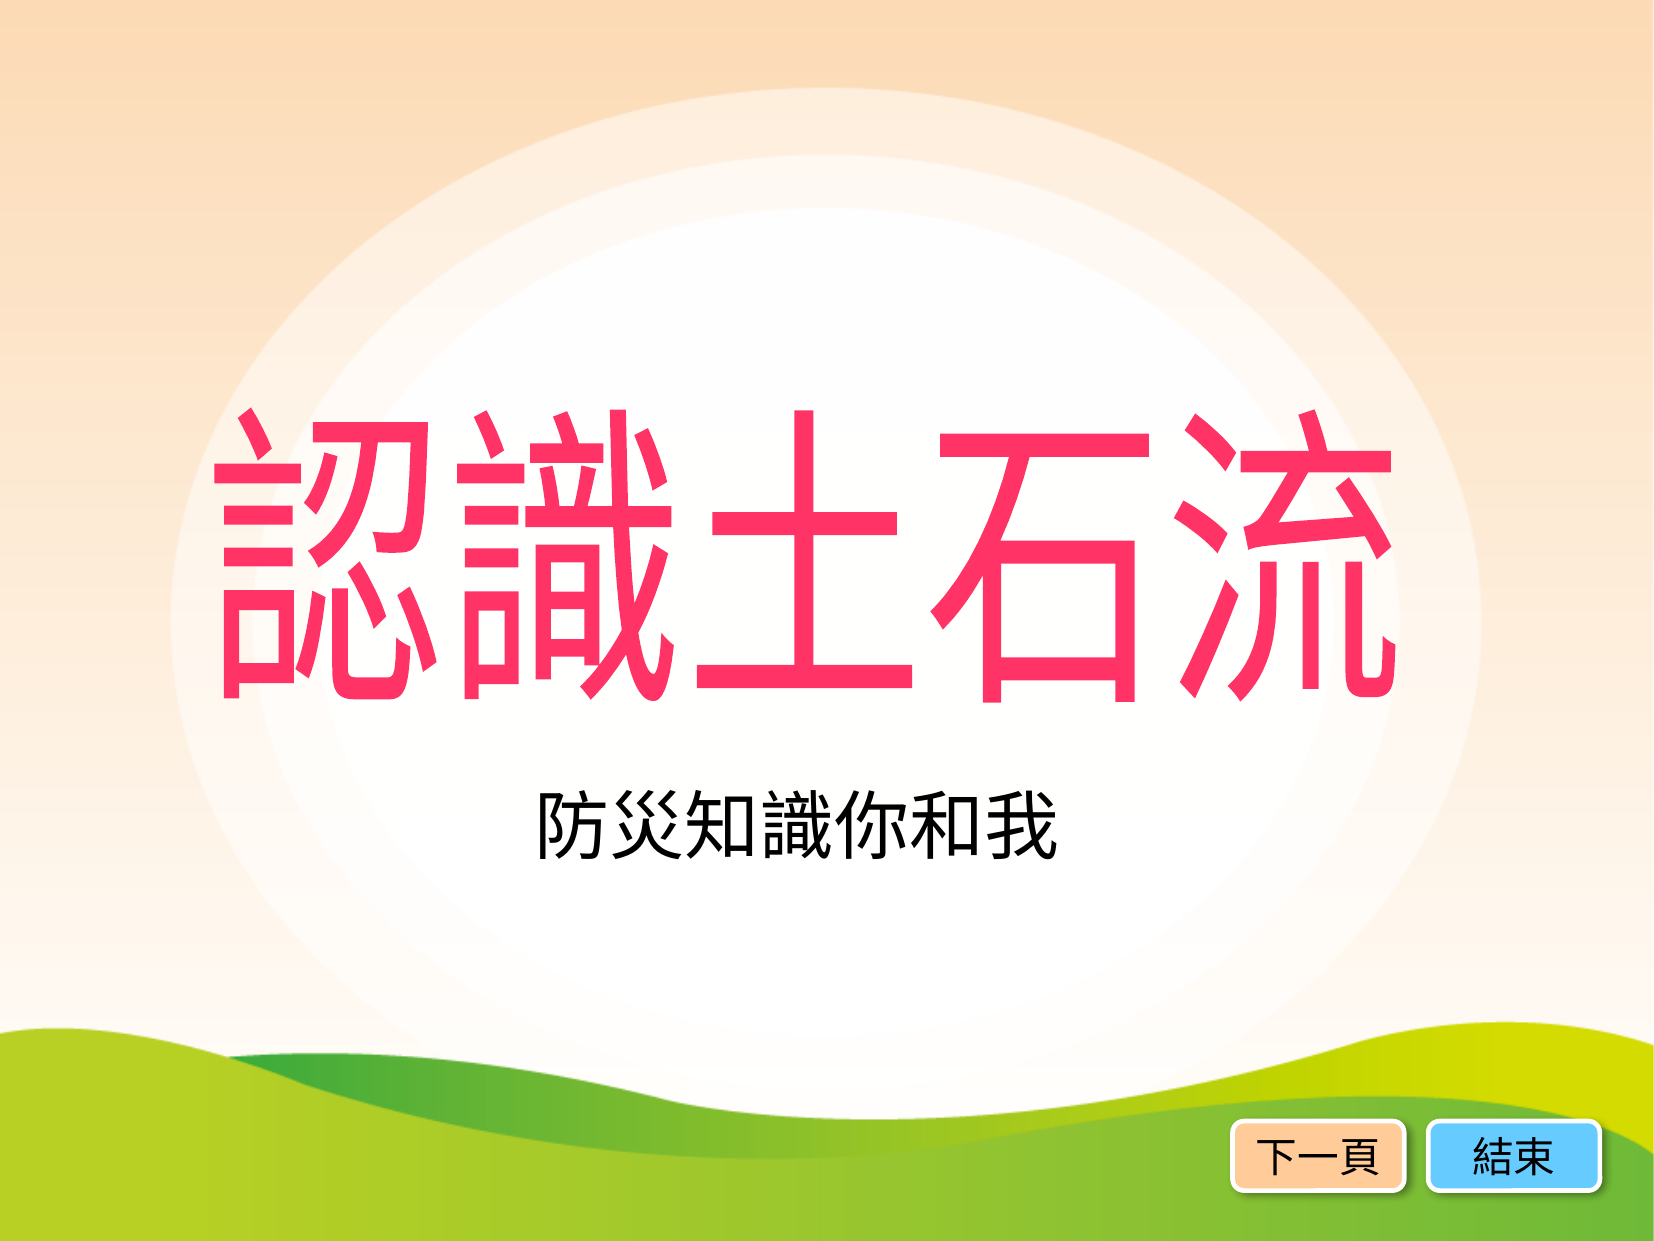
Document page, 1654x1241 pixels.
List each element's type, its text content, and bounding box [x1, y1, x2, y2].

picture [0, 0, 1654, 1241]
text_box 結束 [1427, 1120, 1601, 1192]
text_box 下一頁 [1231, 1120, 1406, 1192]
text_box 防災知識你和我 [519, 771, 1075, 876]
